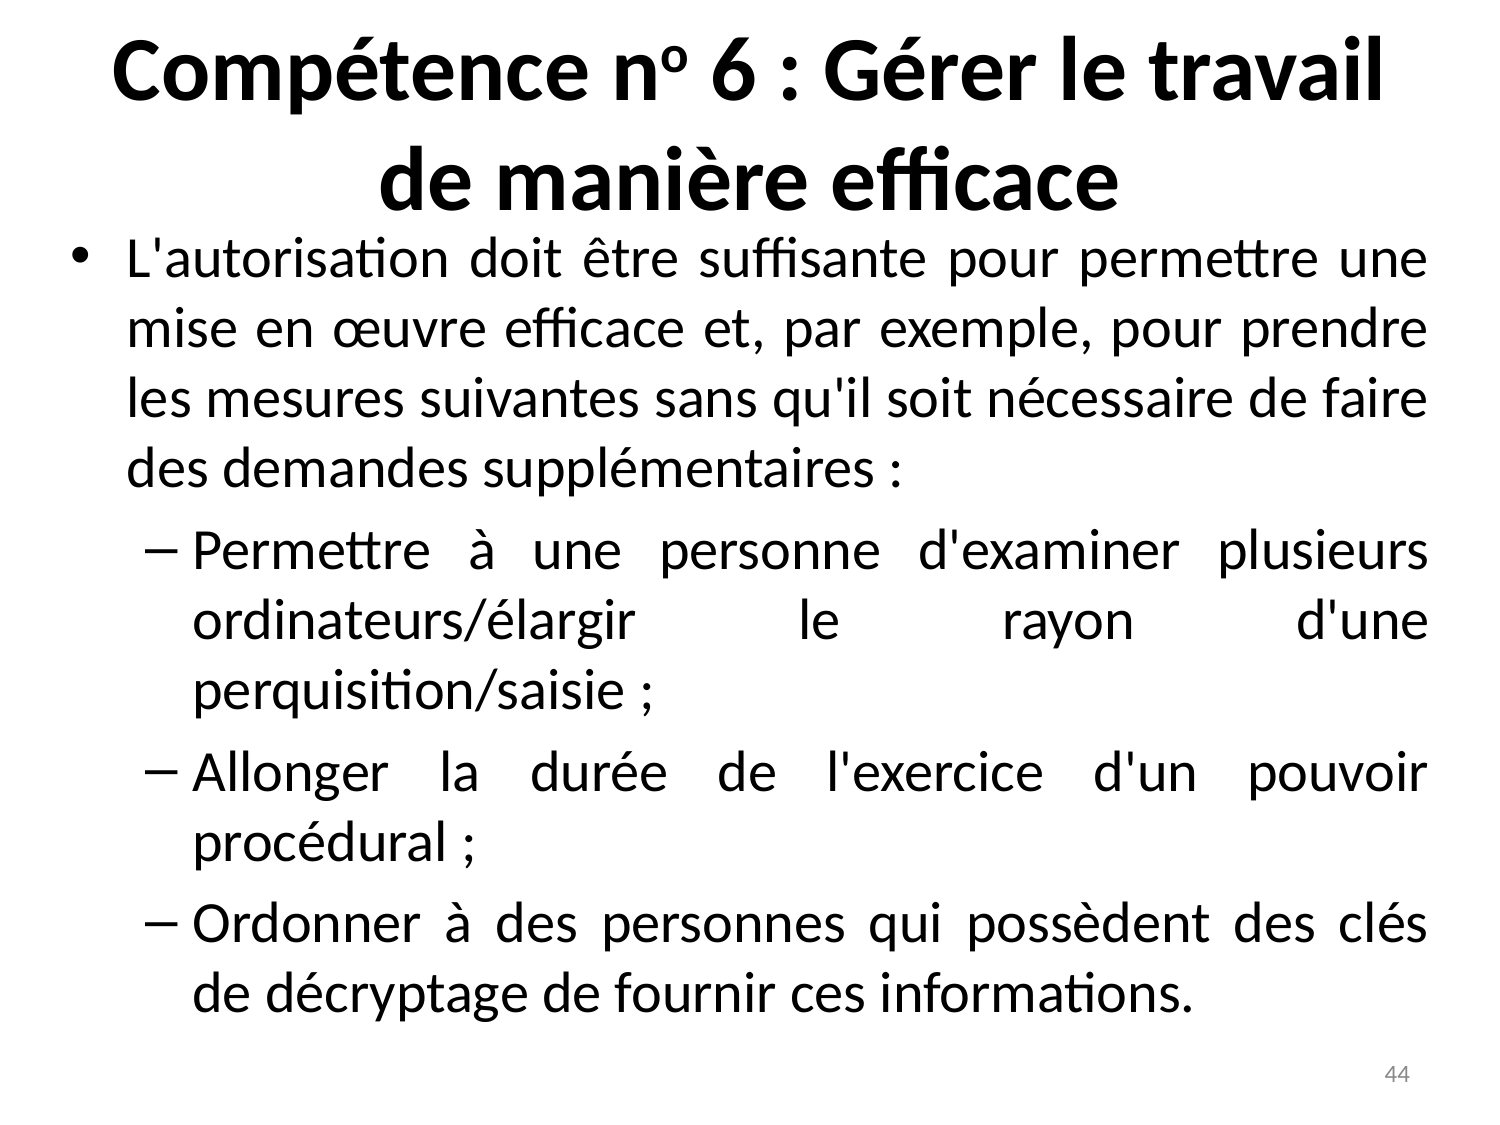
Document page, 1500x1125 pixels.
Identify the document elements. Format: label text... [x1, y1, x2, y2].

title Compétence no 6 : Gérer le travail de manière efficace [75, 24, 1425, 213]
slide_number 44 [1074, 1042, 1425, 1103]
text_box L'autorisation doit être suffisante pour permettre une mise en œuvre efficace et, par exemple, pour prendre les mesures suivantes sans qu'il soit nécessaire de faire des demandes supplémentaires : Permettre à une personne d'examiner plusieurs ordinateurs/élargir le rayon d'une perquisition/saisie ; Allonger la durée de l'exercice d'un pouvoir procédural ; Ordonner à des personnes qui possèdent des clés de décryptage de fournir ces informations. [55, 212, 1445, 1088]
